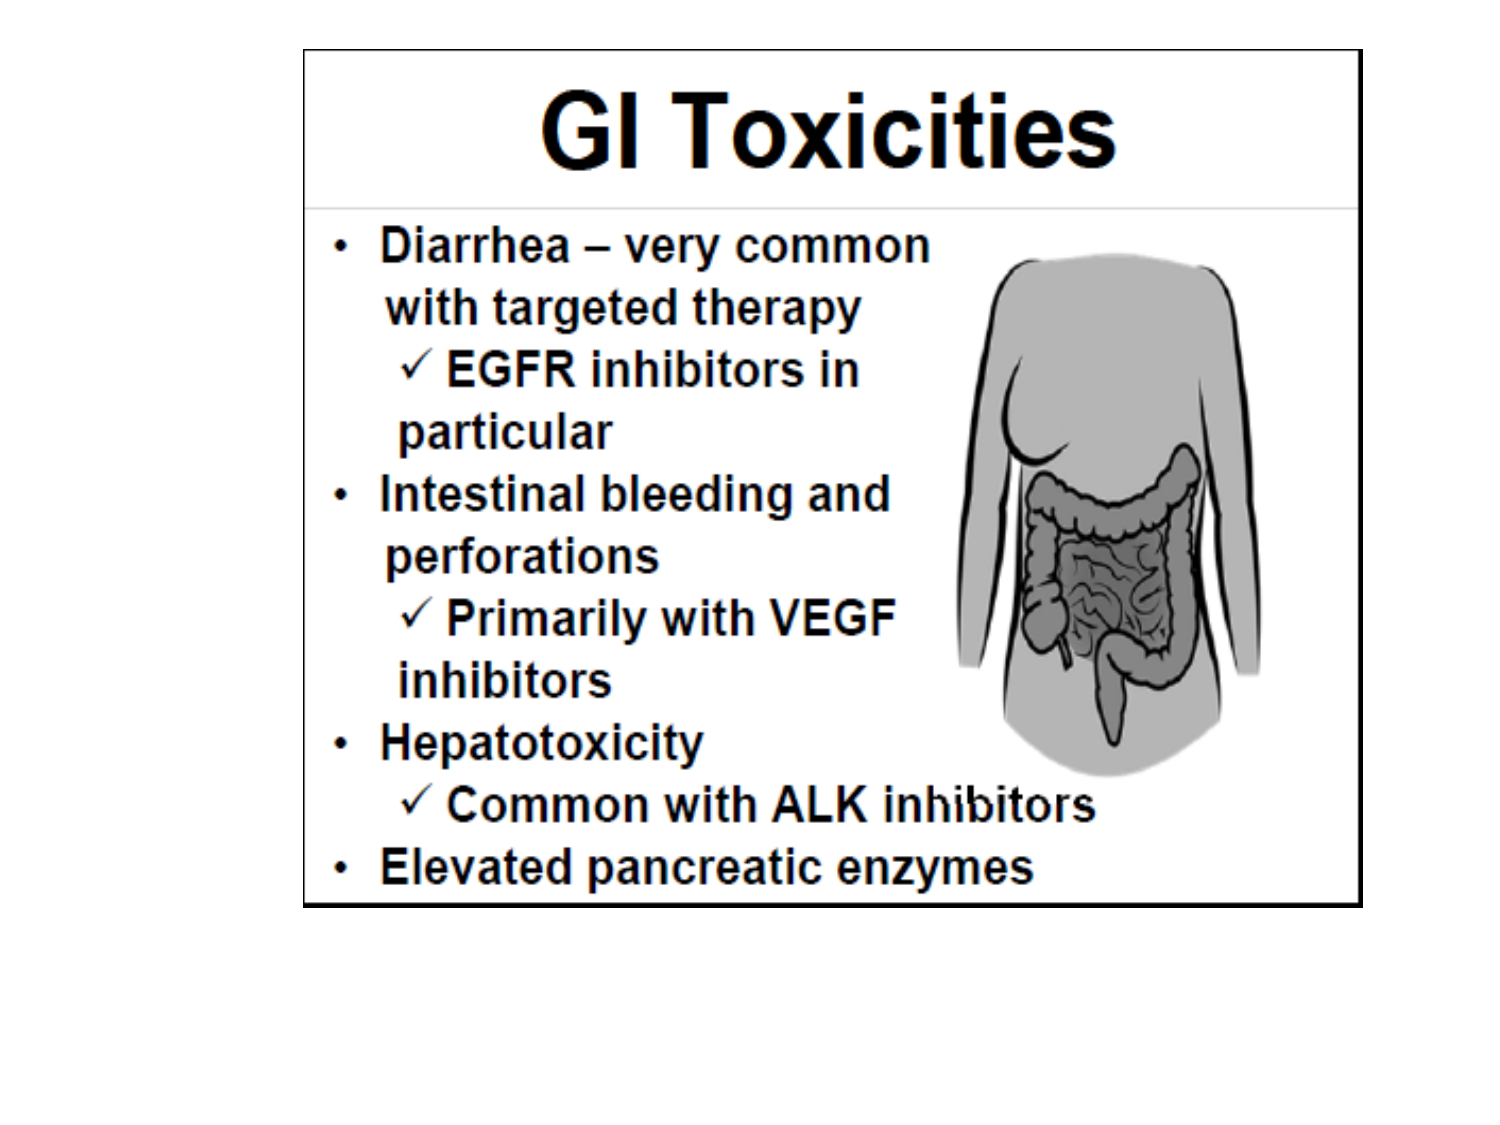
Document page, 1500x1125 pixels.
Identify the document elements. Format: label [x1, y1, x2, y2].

list [303, 49, 1363, 908]
